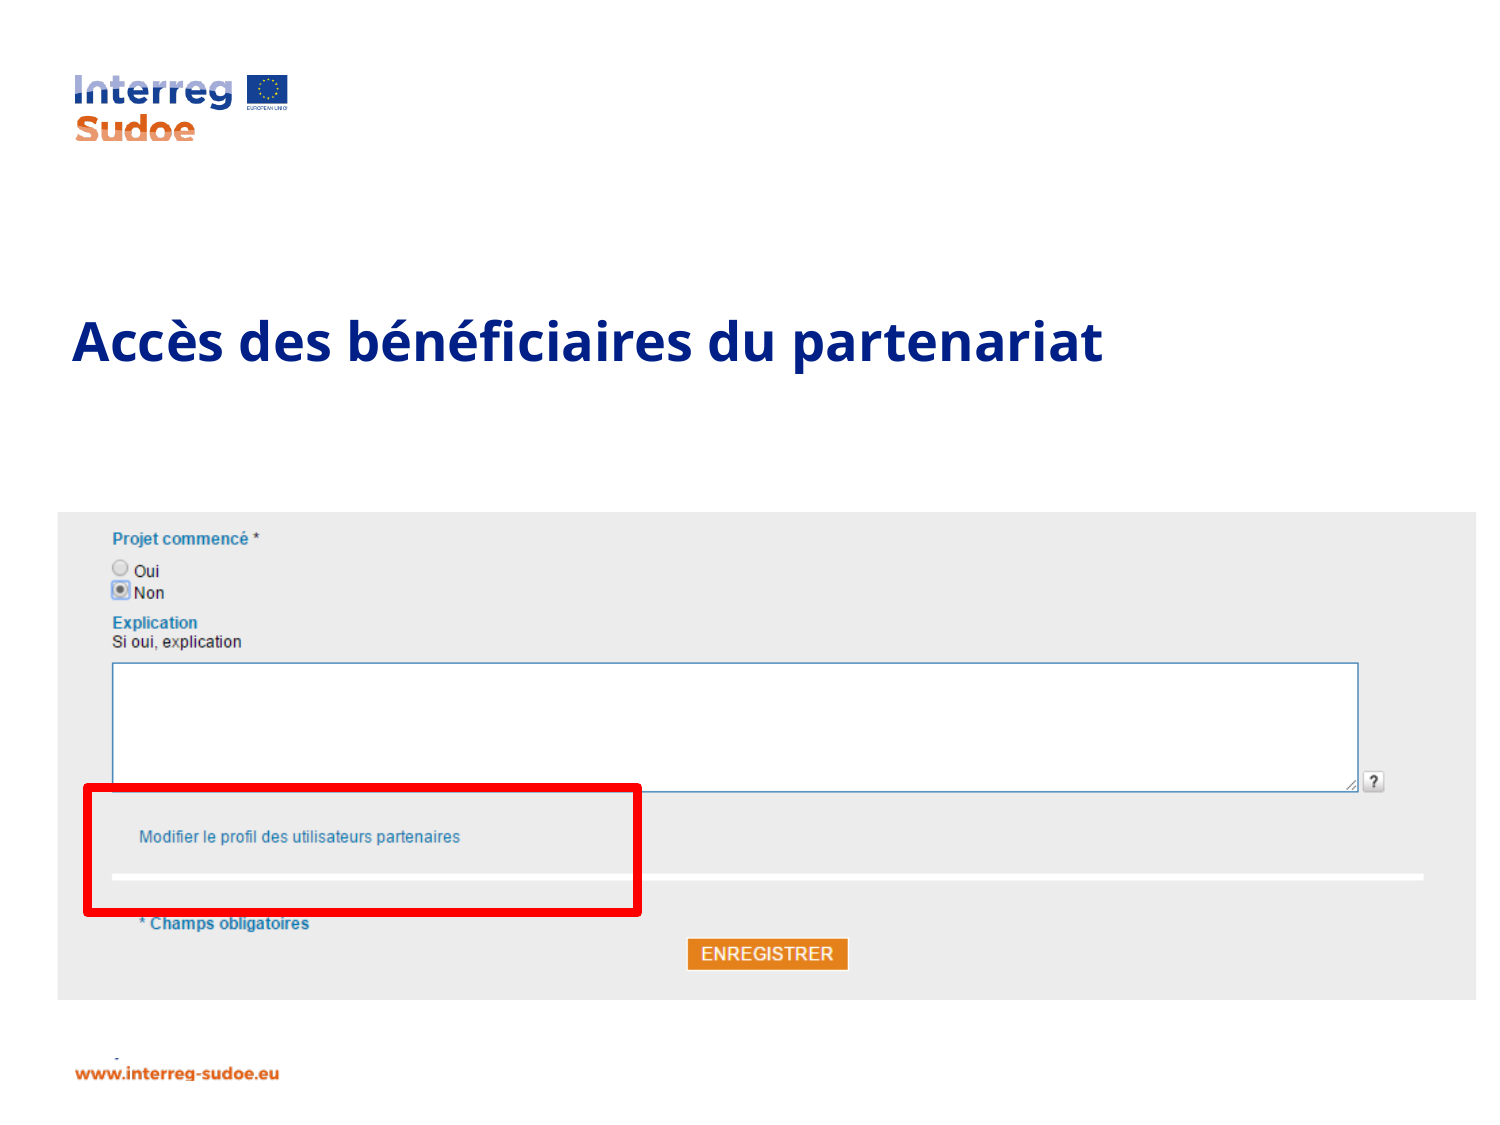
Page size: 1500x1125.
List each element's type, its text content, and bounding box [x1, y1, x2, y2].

picture [56, 512, 1477, 1001]
title Accès des bénéficiaires du partenariat [57, 299, 1438, 450]
